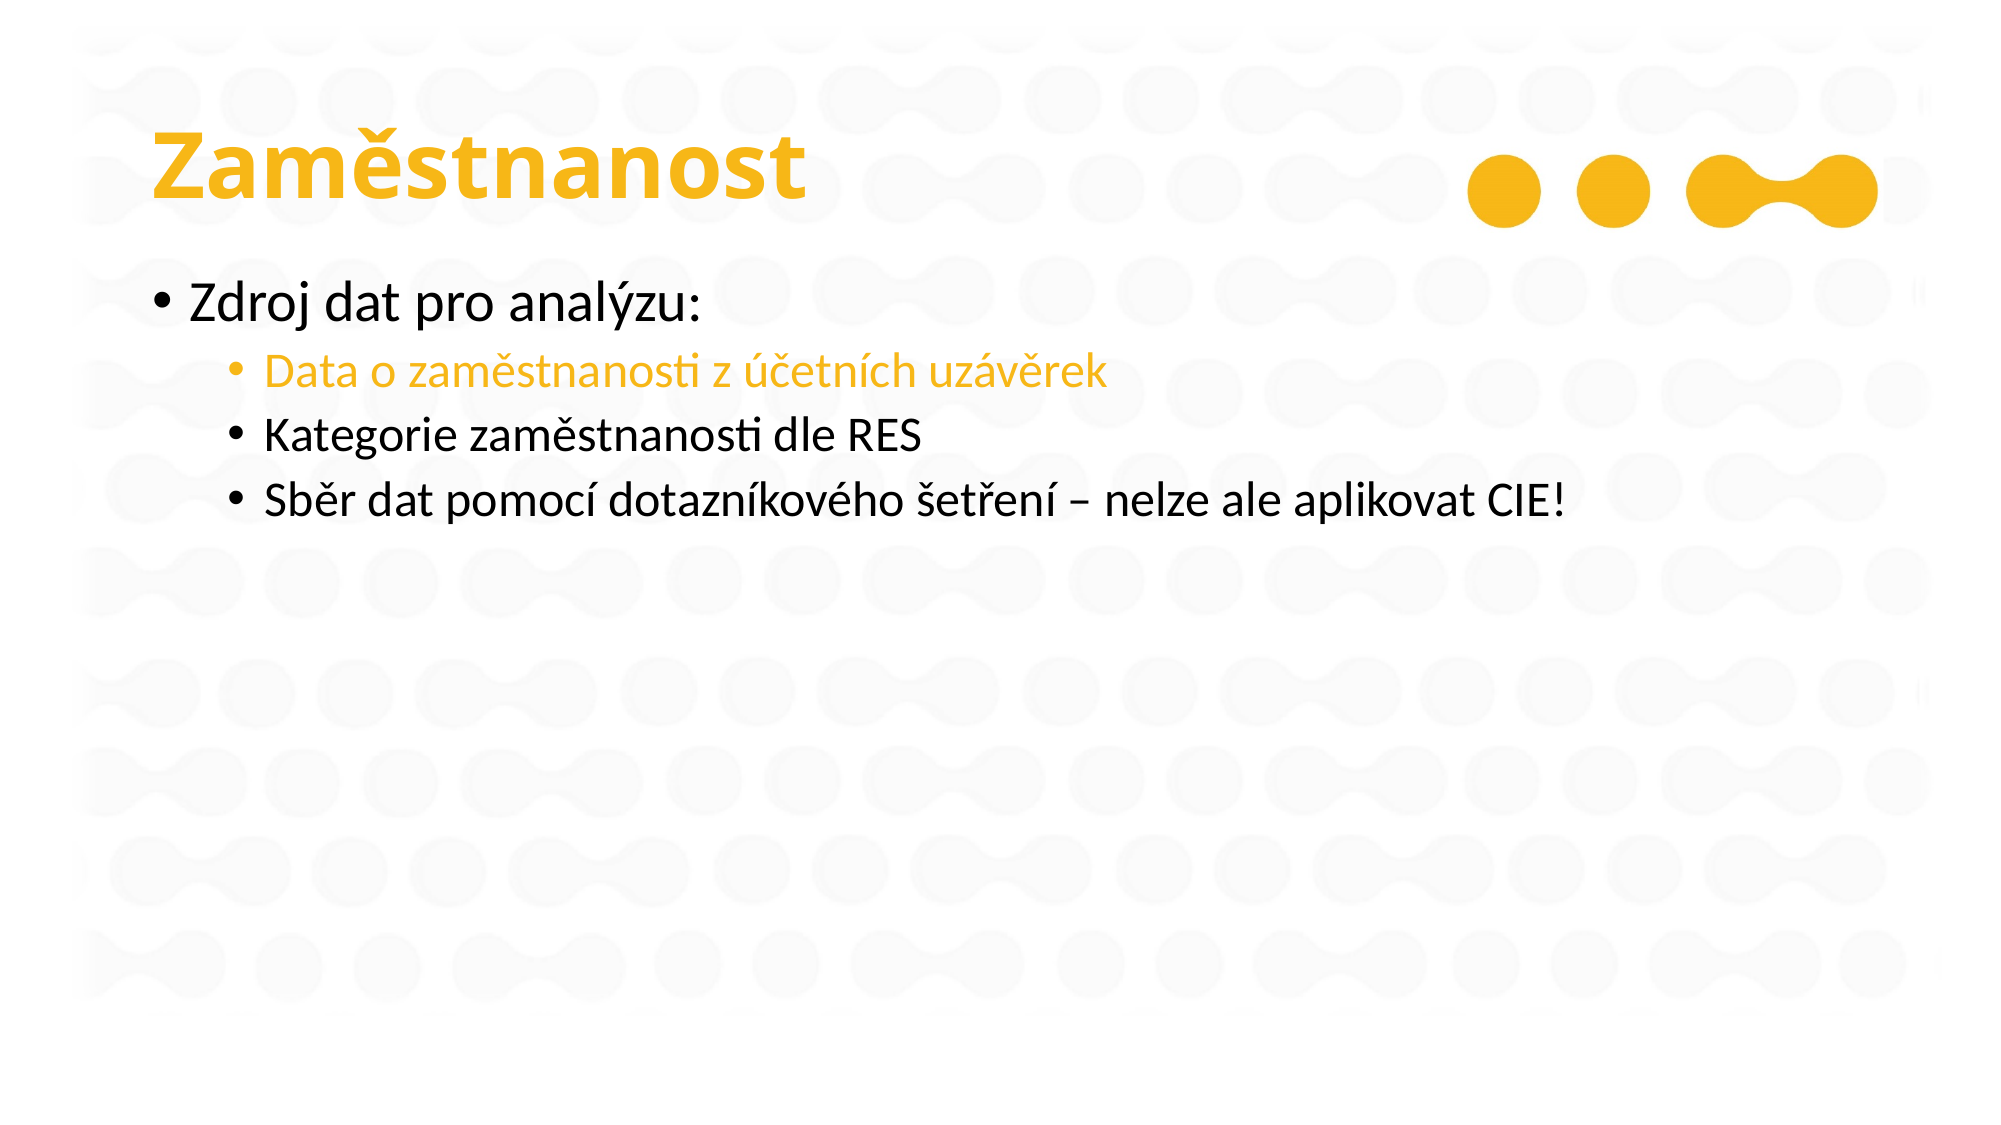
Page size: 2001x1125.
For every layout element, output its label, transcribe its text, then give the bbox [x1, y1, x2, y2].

picture [100, 54, 1916, 989]
list Zdroj dat pro analýzu: Data o zaměstnanosti z účetních uzávěrek Kategorie zaměstnanosti dle RES Sběr dat pomocí dotazníkového šetření – nelze ale aplikovat CIE! [137, 263, 1863, 1014]
title Zaměstnanost [137, 59, 1863, 263]
